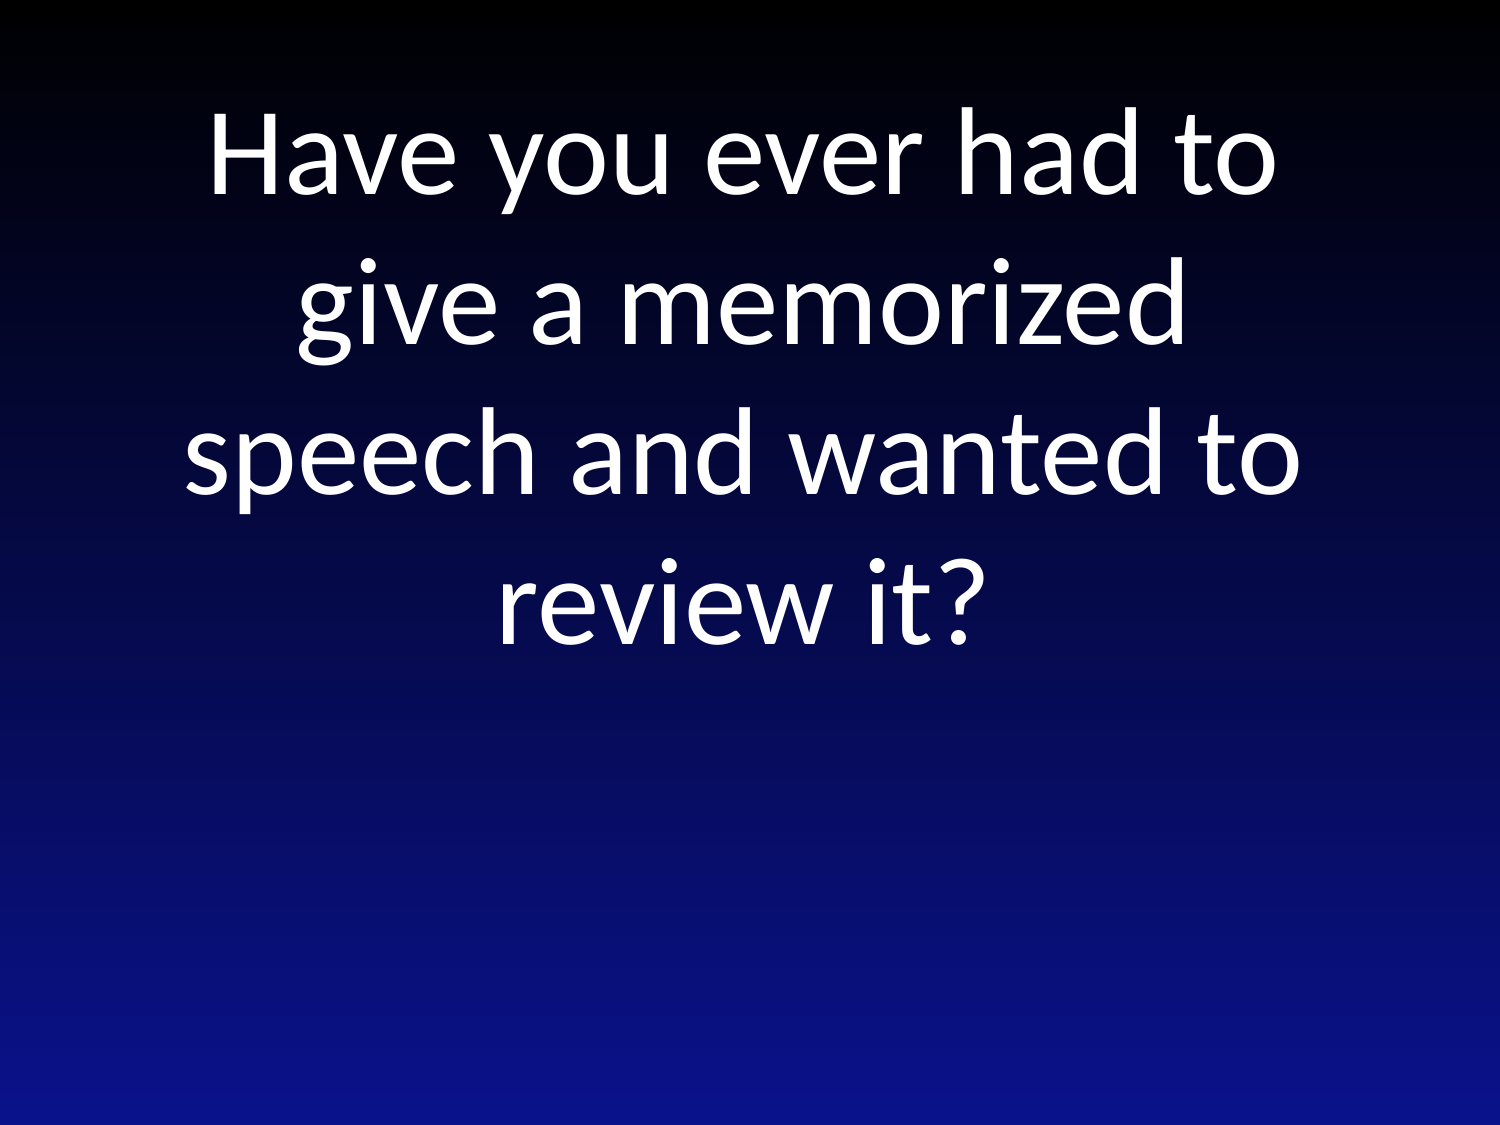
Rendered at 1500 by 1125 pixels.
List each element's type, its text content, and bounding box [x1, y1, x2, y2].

text_box Have you ever had to give a memorized speech and wanted to review it? [137, 62, 1350, 878]
